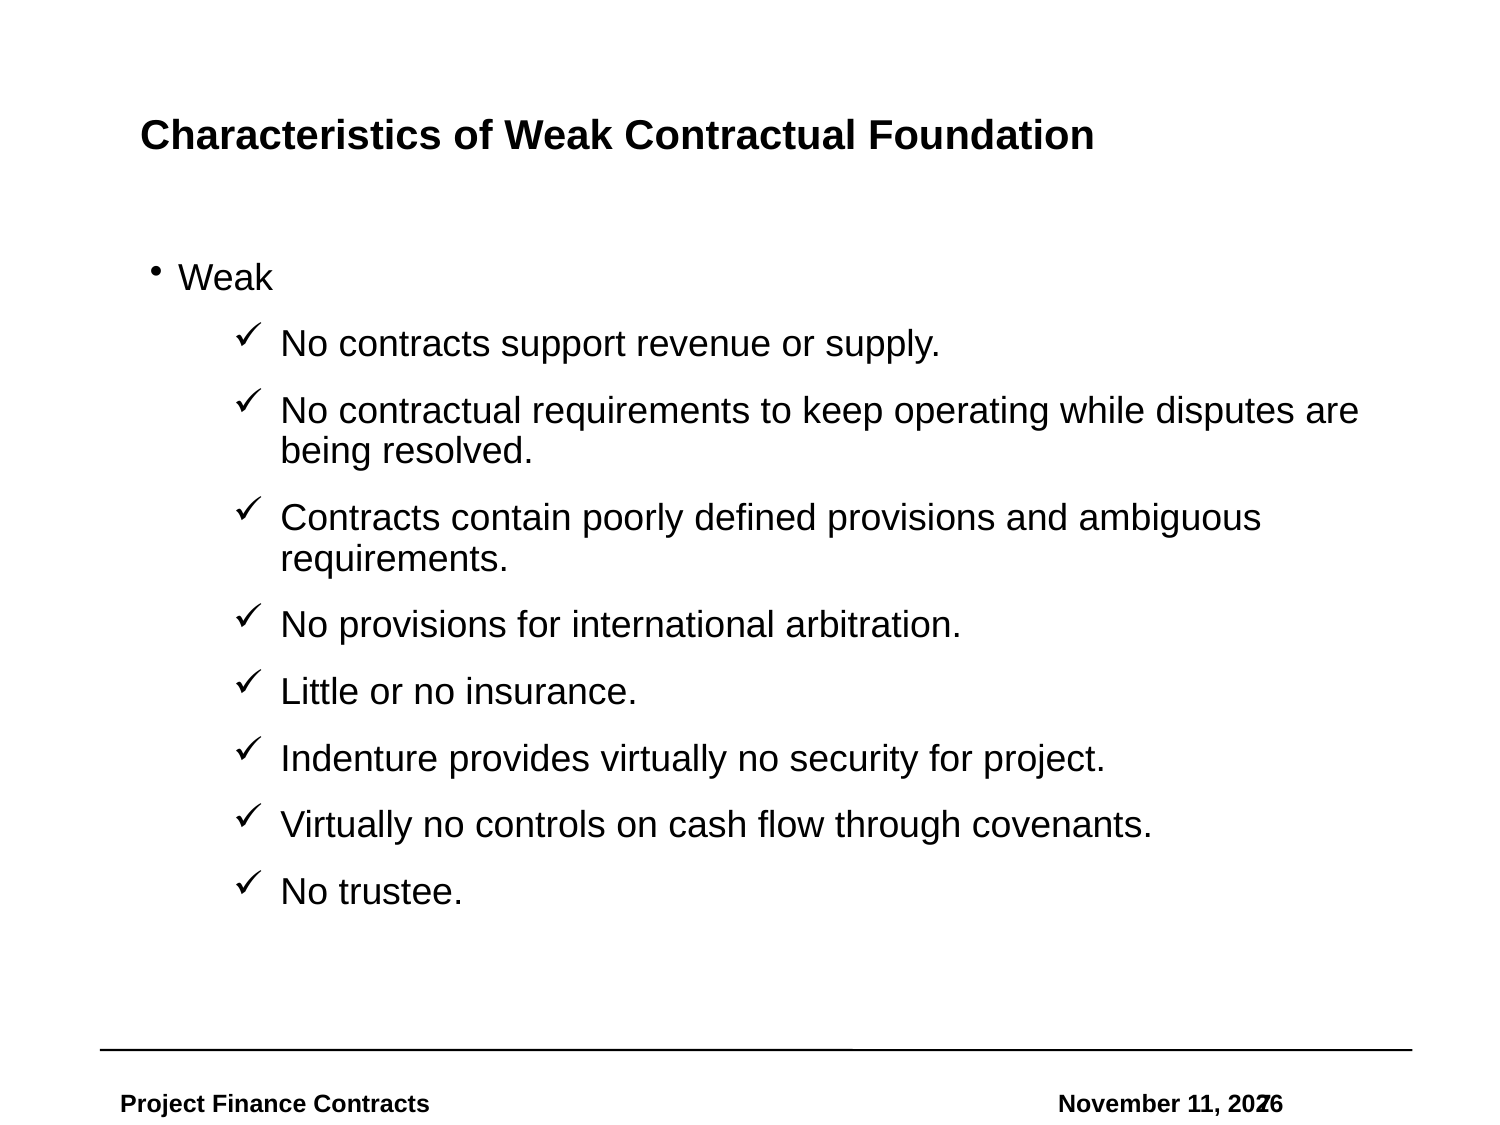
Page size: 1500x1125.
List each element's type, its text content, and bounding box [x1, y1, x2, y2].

title Characteristics of Weak Contractual Foundation [124, 99, 1288, 226]
list Weak No contracts support revenue or supply. No contractual requirements to keep operating while disputes are being resolved. Contracts contain poorly defined provisions and ambiguous requirements. No provisions for international arbitration. Little or no insurance. Indenture provides virtually no security for project. Virtually no controls on cash flow through covenants. No trustee. [124, 249, 1376, 1001]
